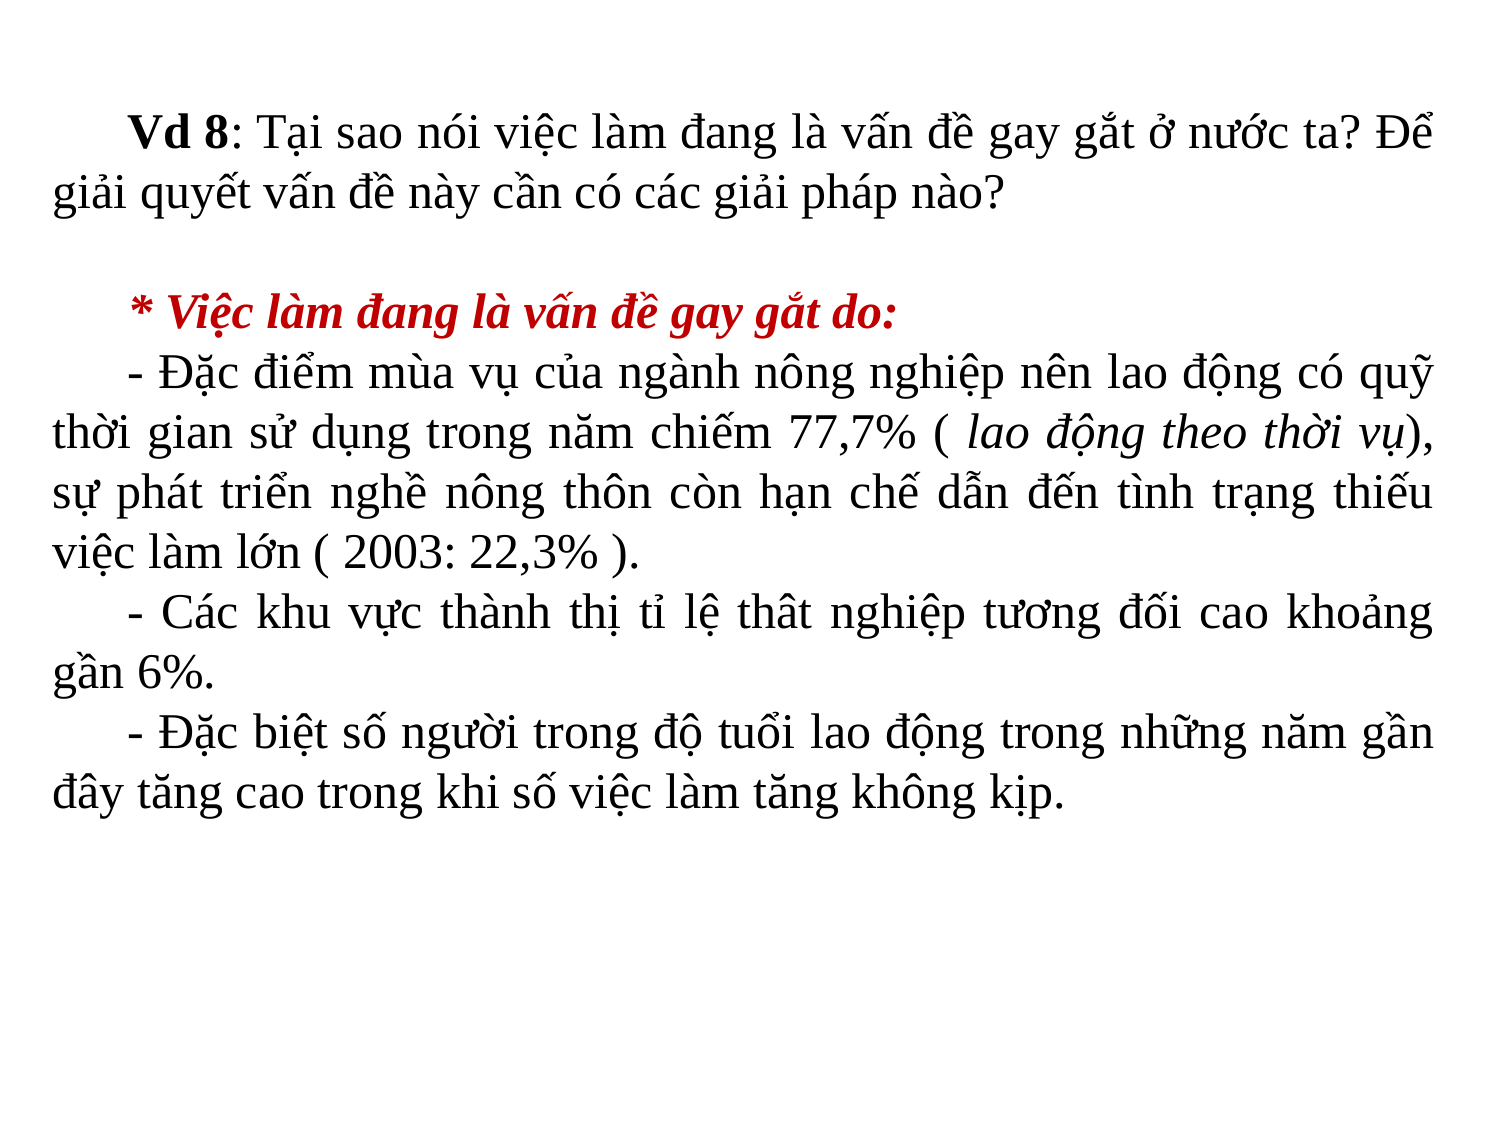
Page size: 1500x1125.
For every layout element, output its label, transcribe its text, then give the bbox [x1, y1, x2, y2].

text_box Vd 8: Tại sao nói việc làm đang là vấn đề gay gắt ở nước ta? Để giải quyết vấn đề này cần có các giải pháp nào? * Việc làm đang là vấn đề gay gắt do: - Đặc điểm mùa vụ của ngành nông nghiệp nên lao động có quỹ thời gian sử dụng trong năm chiếm 77,7% ( lao động theo thời vụ), sự phát triển nghề nông thôn còn hạn chế dẫn đến tình trạng thiếu việc làm lớn ( 2003: 22,3% ). - Các khu vực thành thị tỉ lệ thât nghiệp tương đối cao khoảng gần 6%. - Đặc biệt số người trong độ tuổi lao động trong những năm gần đây tăng cao trong khi số việc làm tăng không kịp. [37, 91, 1450, 827]
